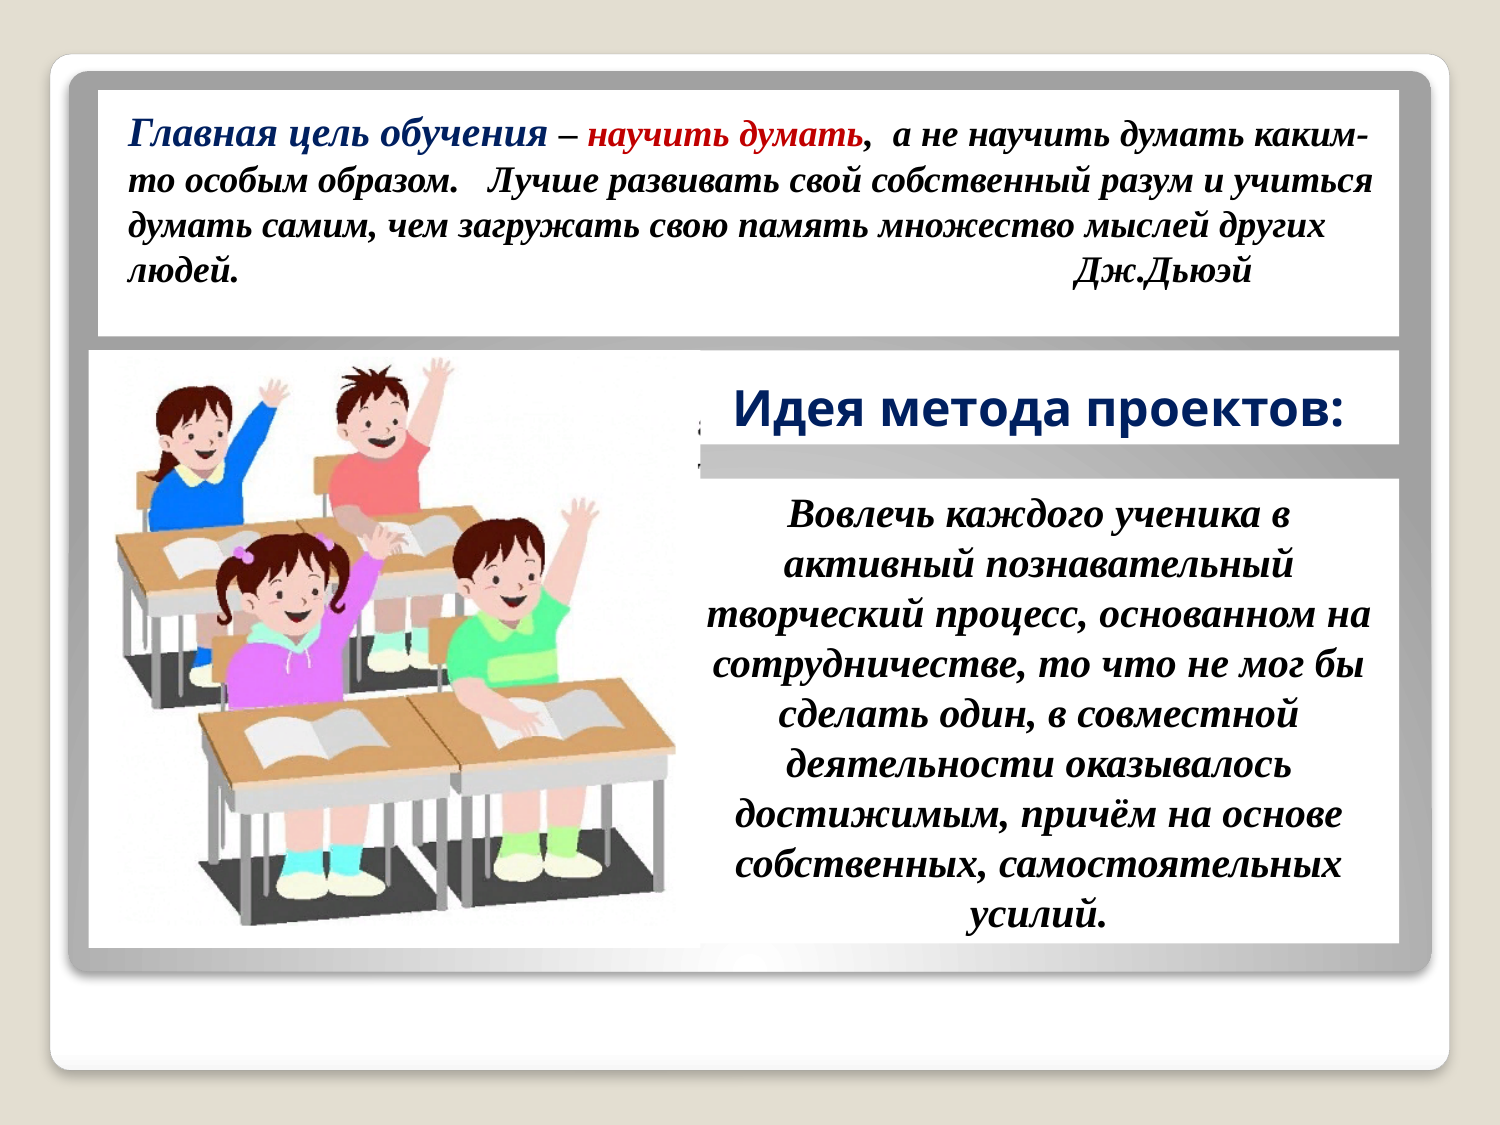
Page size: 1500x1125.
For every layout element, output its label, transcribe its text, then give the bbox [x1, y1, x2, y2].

list Главная цель обучения – научить думать, а не научить думать каким-то особым образом. Лучше развивать свой собственный разум и учиться думать самим, чем загружать свою память множество мыслей других людей. Дж.Дьюэй [98, 90, 1400, 337]
picture [88, 350, 701, 948]
text_box Вовлечь каждого ученика в активный познавательный творческий процесс, основанном на сотрудничестве, то что не мог бы сделать один, в совместной деятельности оказывалось достижимым, причём на основе собственных, самостоятельных усилий. [706, 478, 1400, 944]
title Идея метода проектов: [701, 350, 1400, 445]
